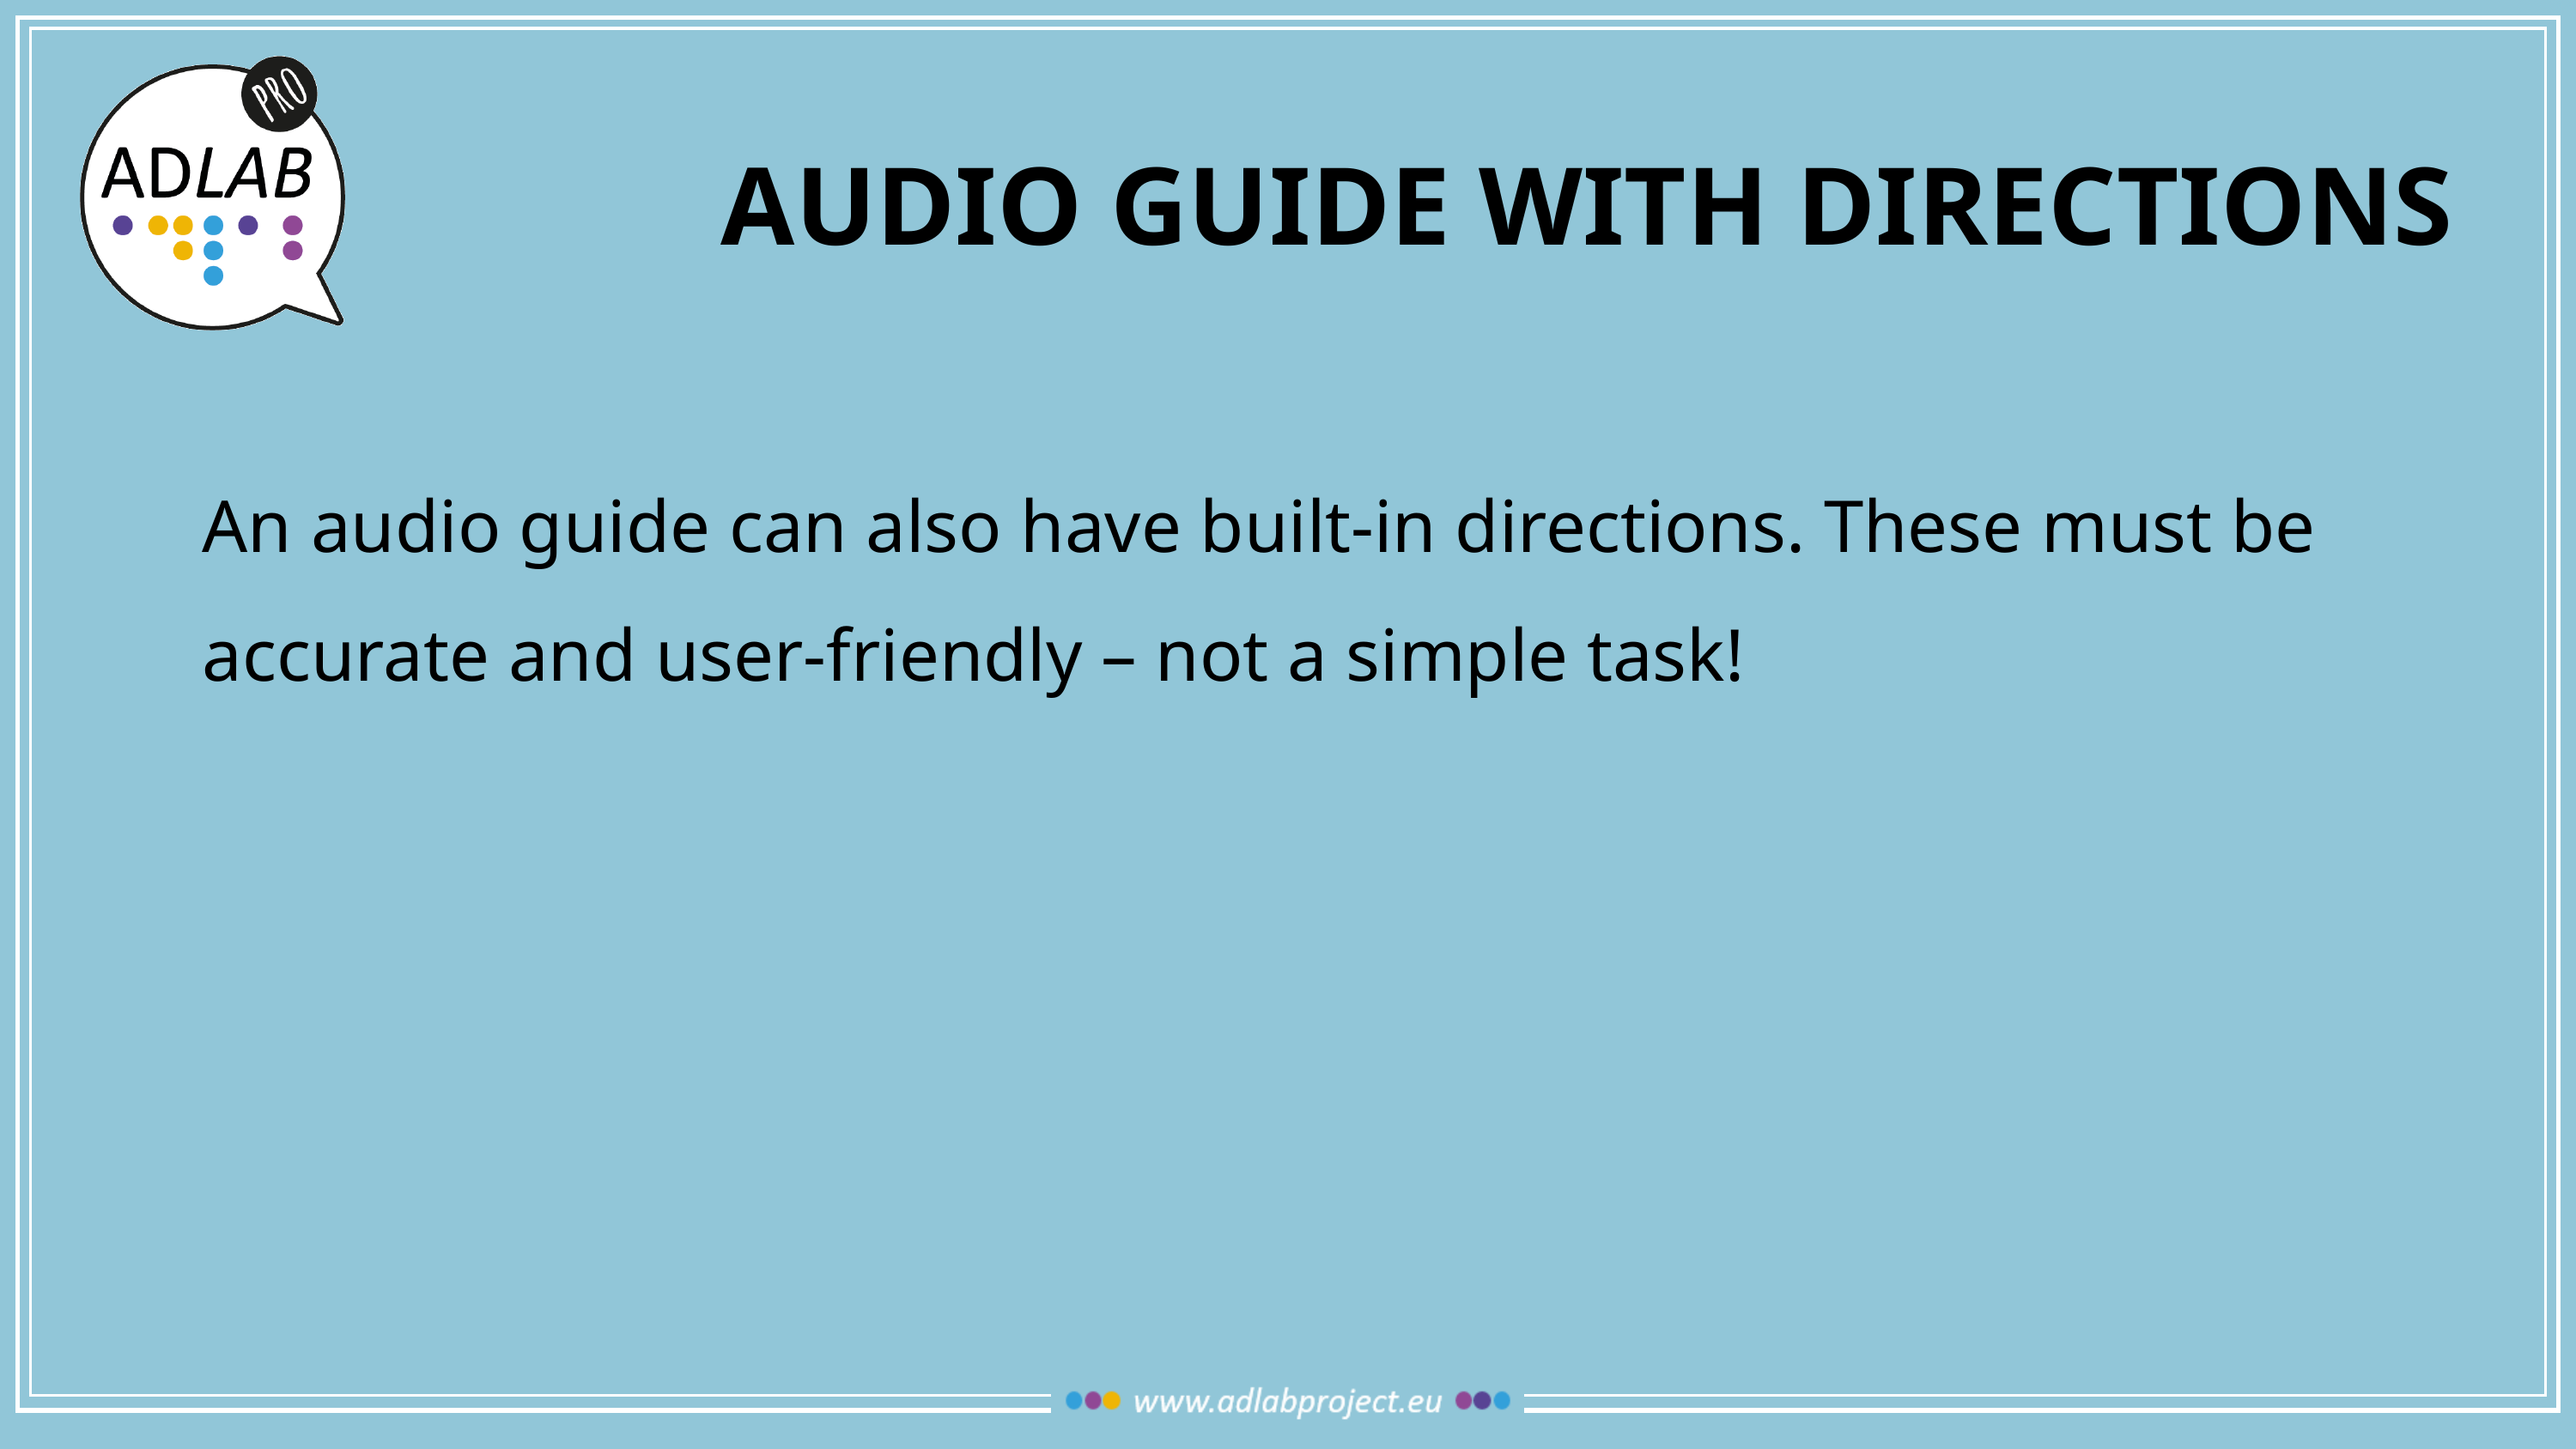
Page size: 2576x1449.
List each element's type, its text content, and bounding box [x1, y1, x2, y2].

picture [72, 49, 353, 330]
picture [1051, 1378, 1524, 1429]
title Audio guide with directions [384, 70, 2467, 351]
list An audio guide can also have built-in directions. These must be accurate and user-friendly – not a simple task! [150, 431, 2467, 1087]
